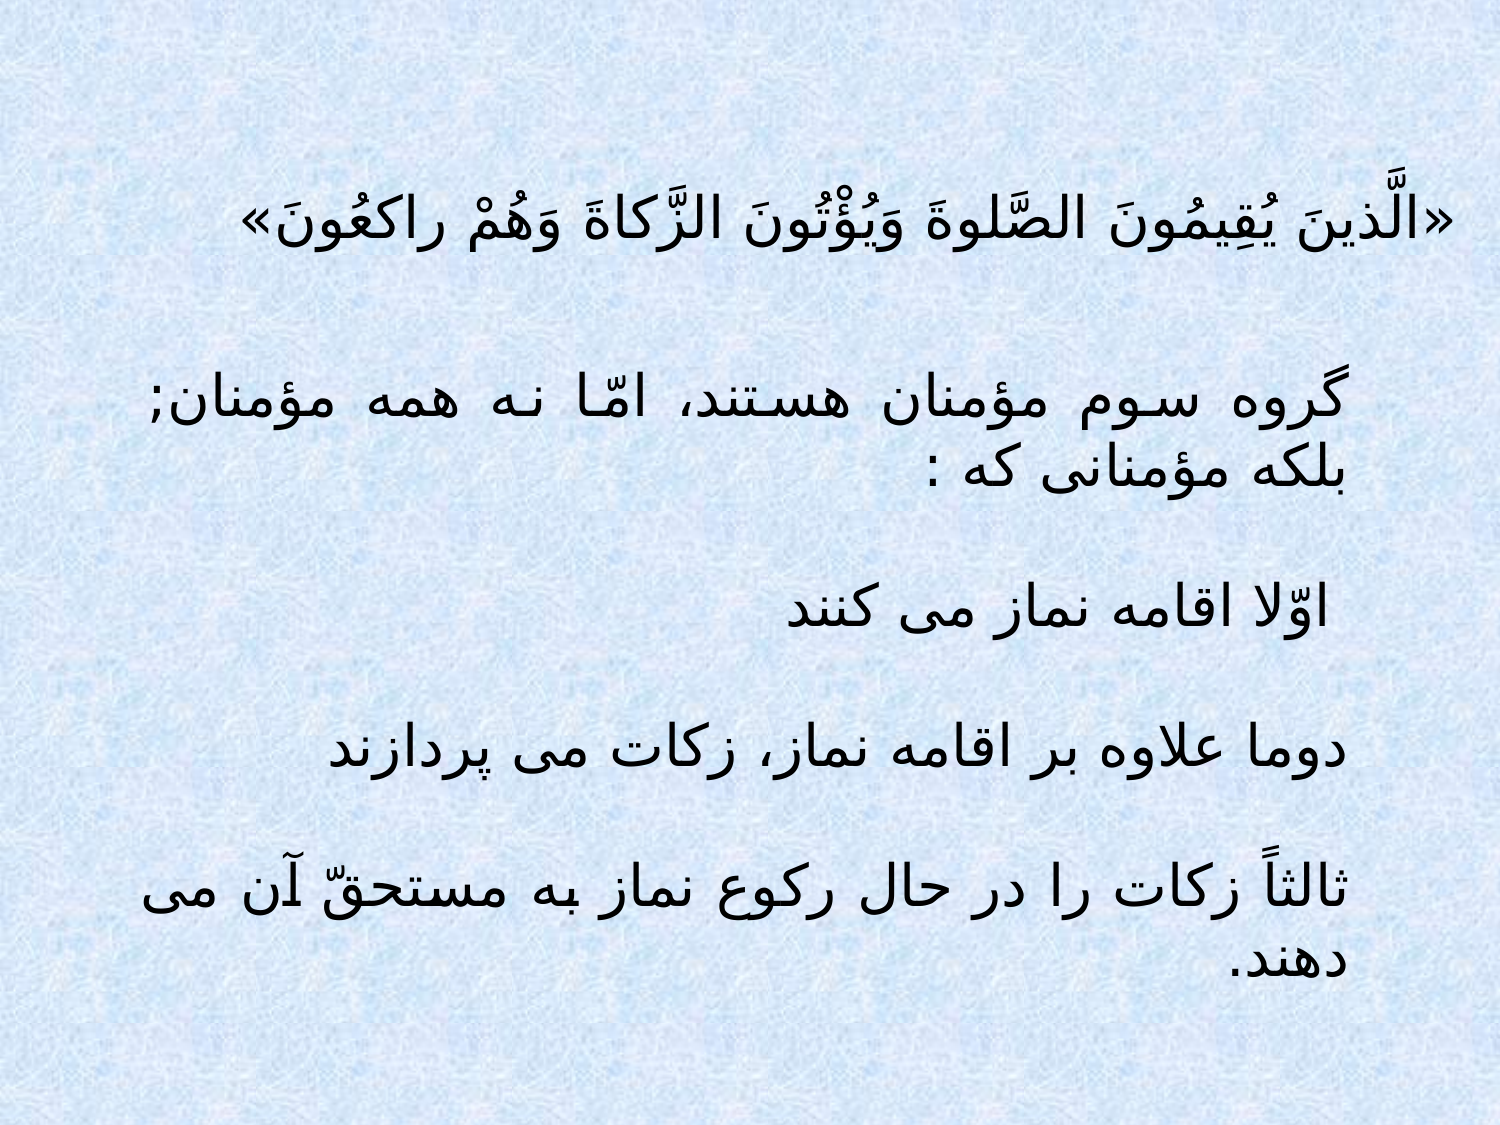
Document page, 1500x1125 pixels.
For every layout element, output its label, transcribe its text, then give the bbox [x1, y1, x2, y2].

text_box «الَّذينَ يُقِيمُونَ الصَّلوةَ وَيُؤْتُونَ الزَّكاةَ وَهُمْ راكعُونَ» [205, 172, 1472, 258]
picture [0, 0, 1500, 1125]
text_box گروه سوم مؤمنان هستند، امّا نه همه مؤمنان; بلكه مؤمنانى كه : اوّلا اقامه نماز مى كنند دوما علاوه بر اقامه نماز، زكات مى پردازند ثالثاً زكات را در حال ركوع نماز به مستحقّ آن مى دهند. [123, 350, 1365, 995]
